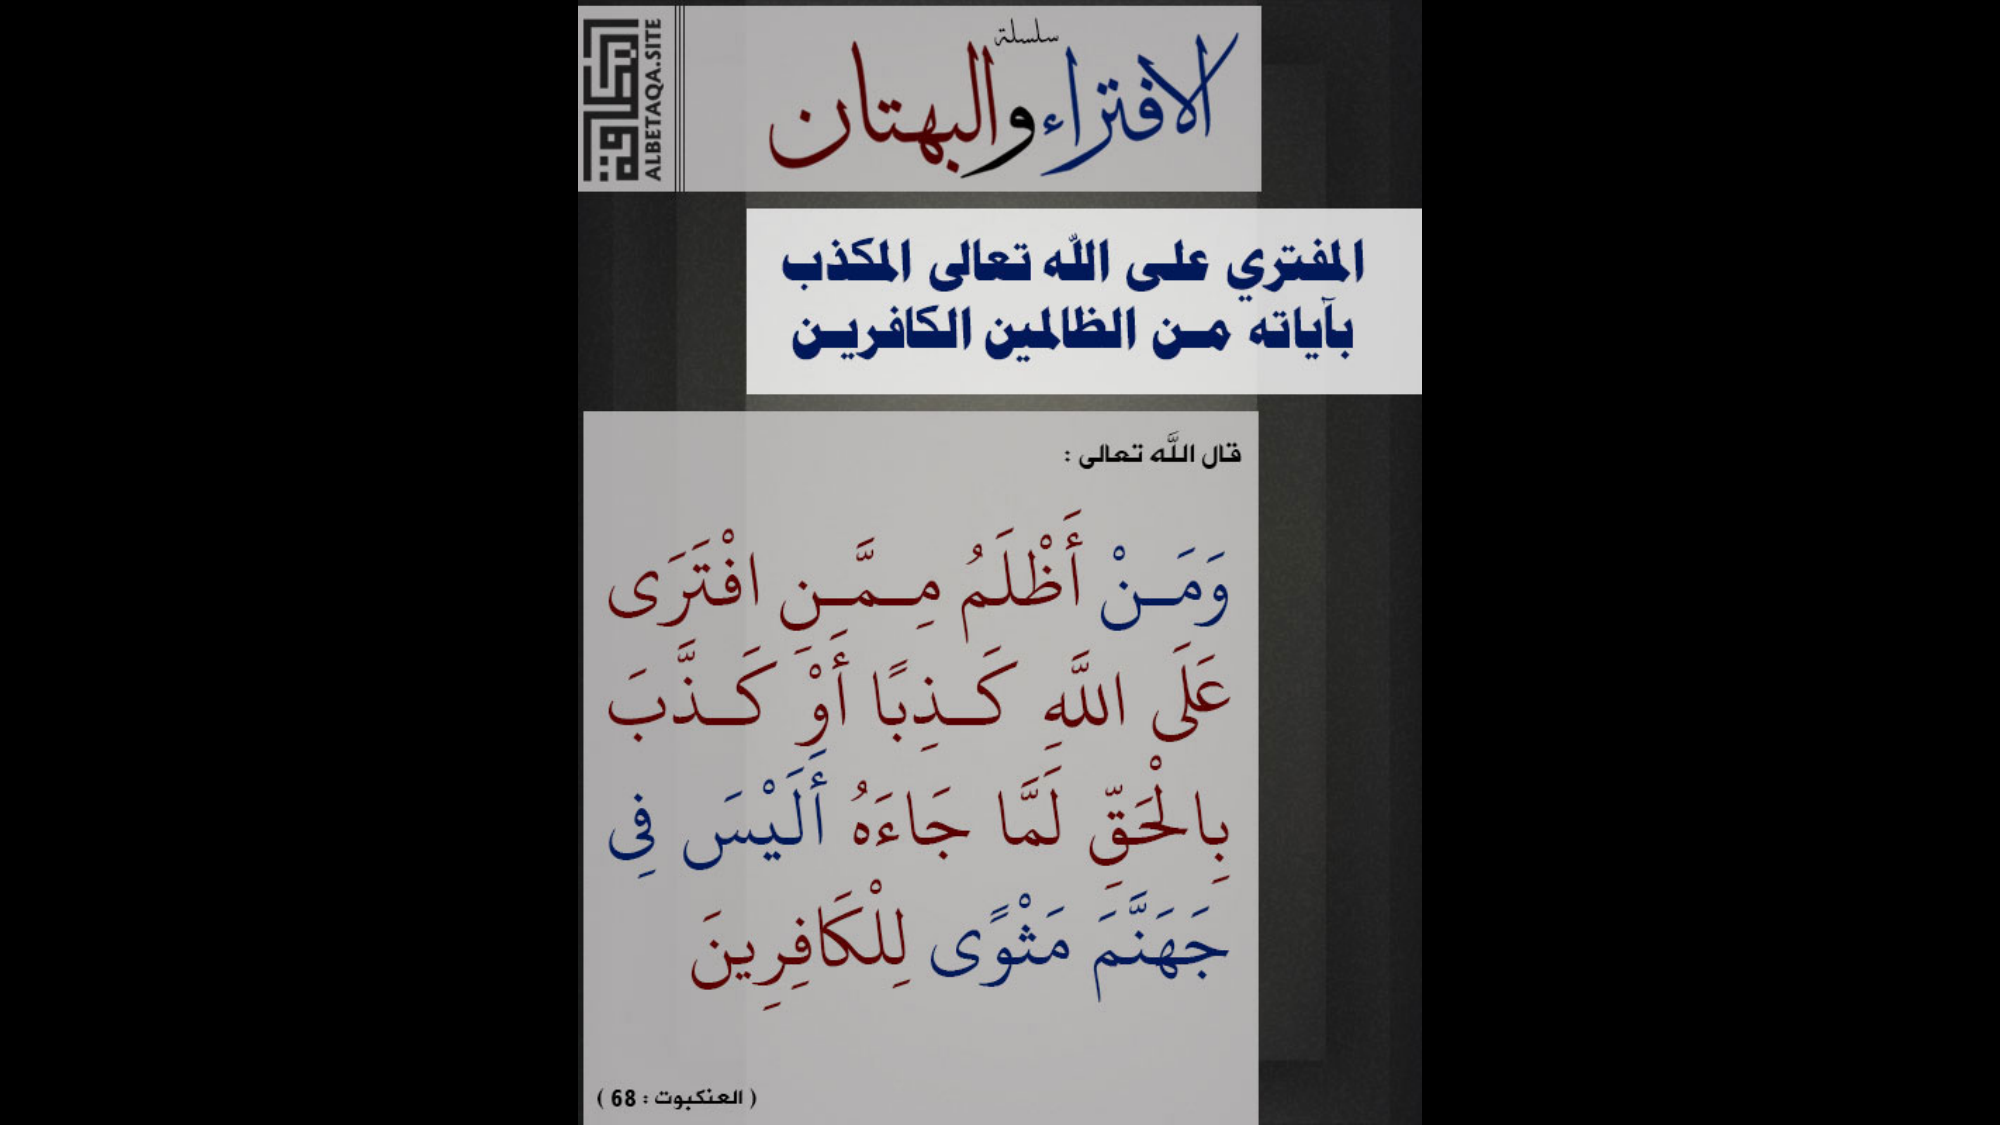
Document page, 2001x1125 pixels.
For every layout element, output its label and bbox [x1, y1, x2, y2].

picture [578, 0, 1422, 1125]
